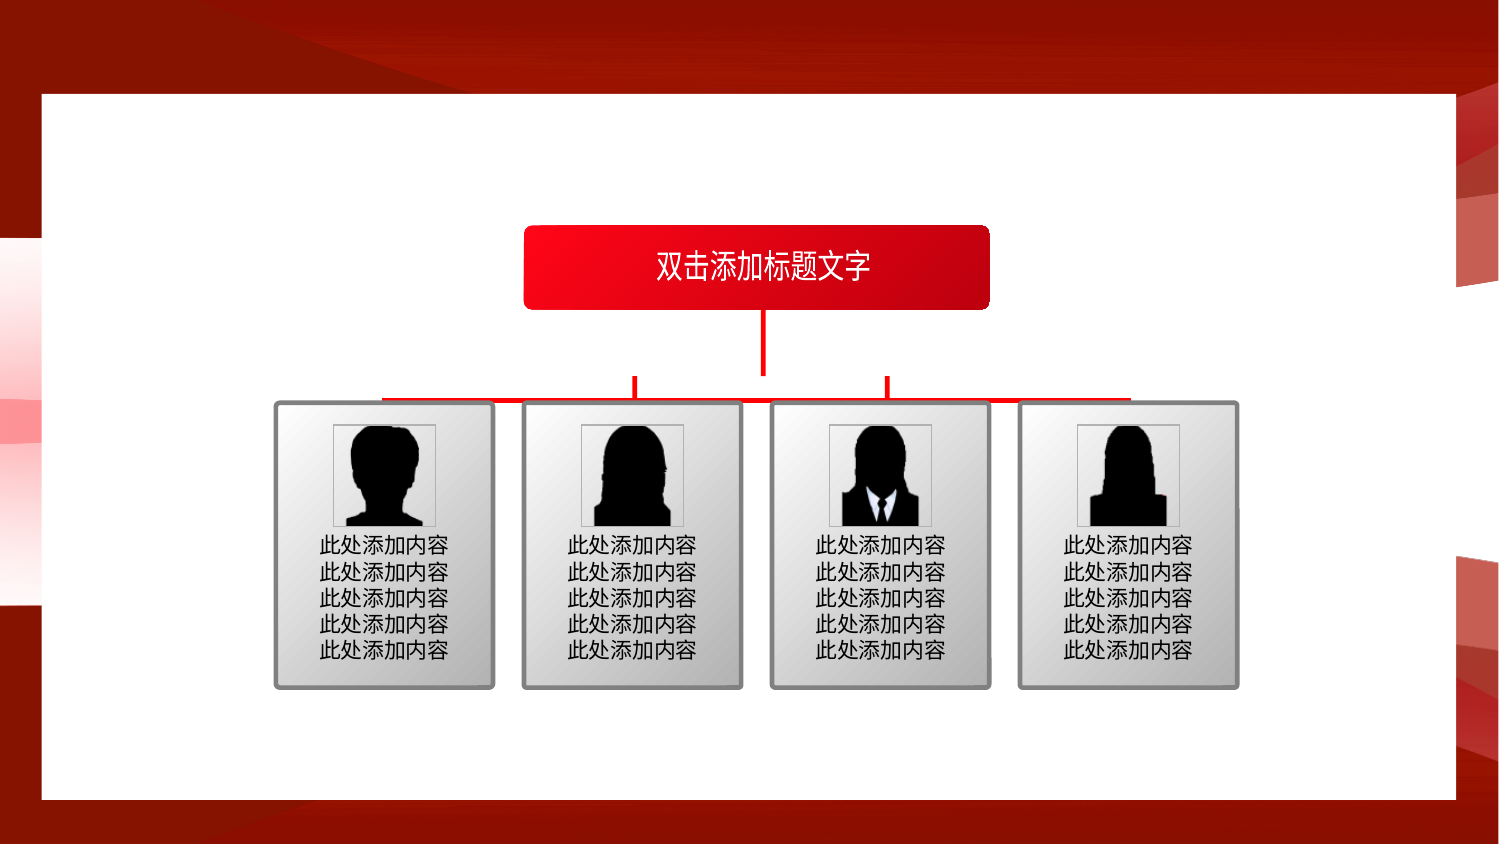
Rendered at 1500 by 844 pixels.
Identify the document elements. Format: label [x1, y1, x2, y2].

text_box [275, 402, 494, 688]
text_box [1019, 402, 1238, 688]
text_box [385, 300, 1130, 412]
text_box [523, 402, 742, 688]
text_box [523, 225, 990, 310]
picture [0, 0, 1499, 844]
text_box [771, 402, 990, 688]
